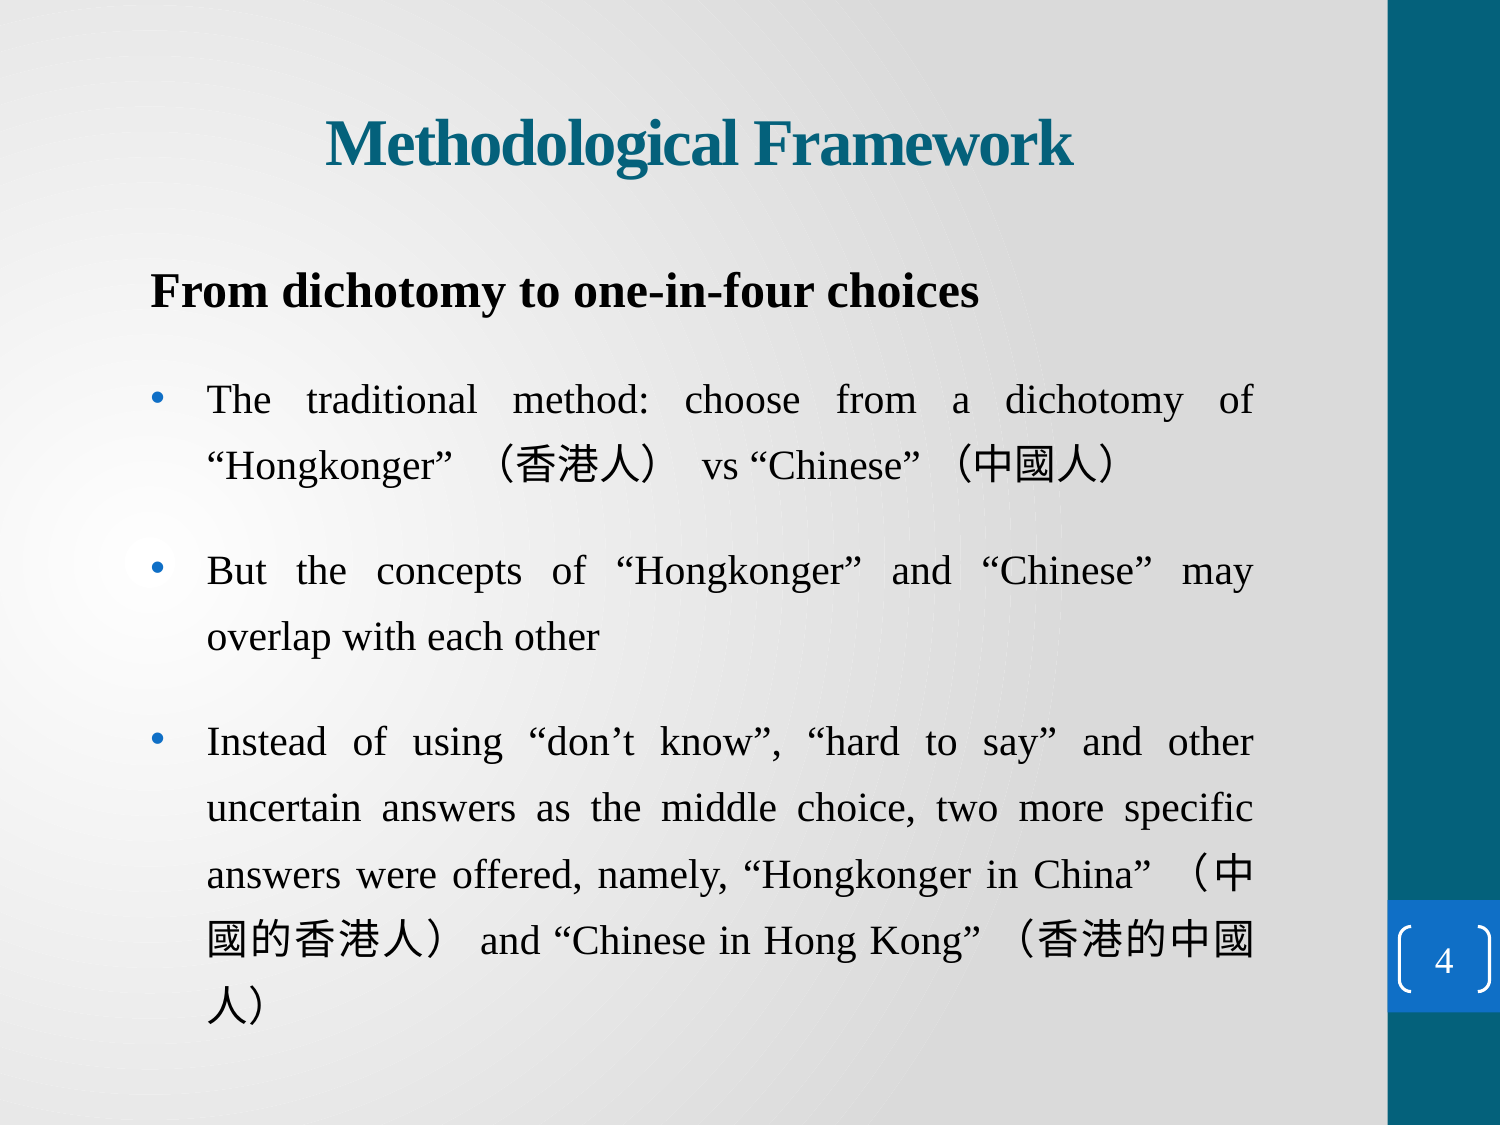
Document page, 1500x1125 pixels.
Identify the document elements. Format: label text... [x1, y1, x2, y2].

slide_number 4 [1397, 924, 1492, 994]
title Methodological Framework [75, 45, 1325, 233]
text_box From dichotomy to one-in-four choices The traditional method: choose from a dichotomy of “Hongkonger” （香港人） vs “Chinese”（中國人） But the concepts of “Hongkonger” and “Chinese” may overlap with each other Instead of using “don’t know”, “hard to say” and other uncertain answers as the middle choice, two more specific answers were offered, namely, “Hongkonger in China”（中國的香港人）and “Chinese in Hong Kong”（香港的中國人） [135, 243, 1270, 1055]
